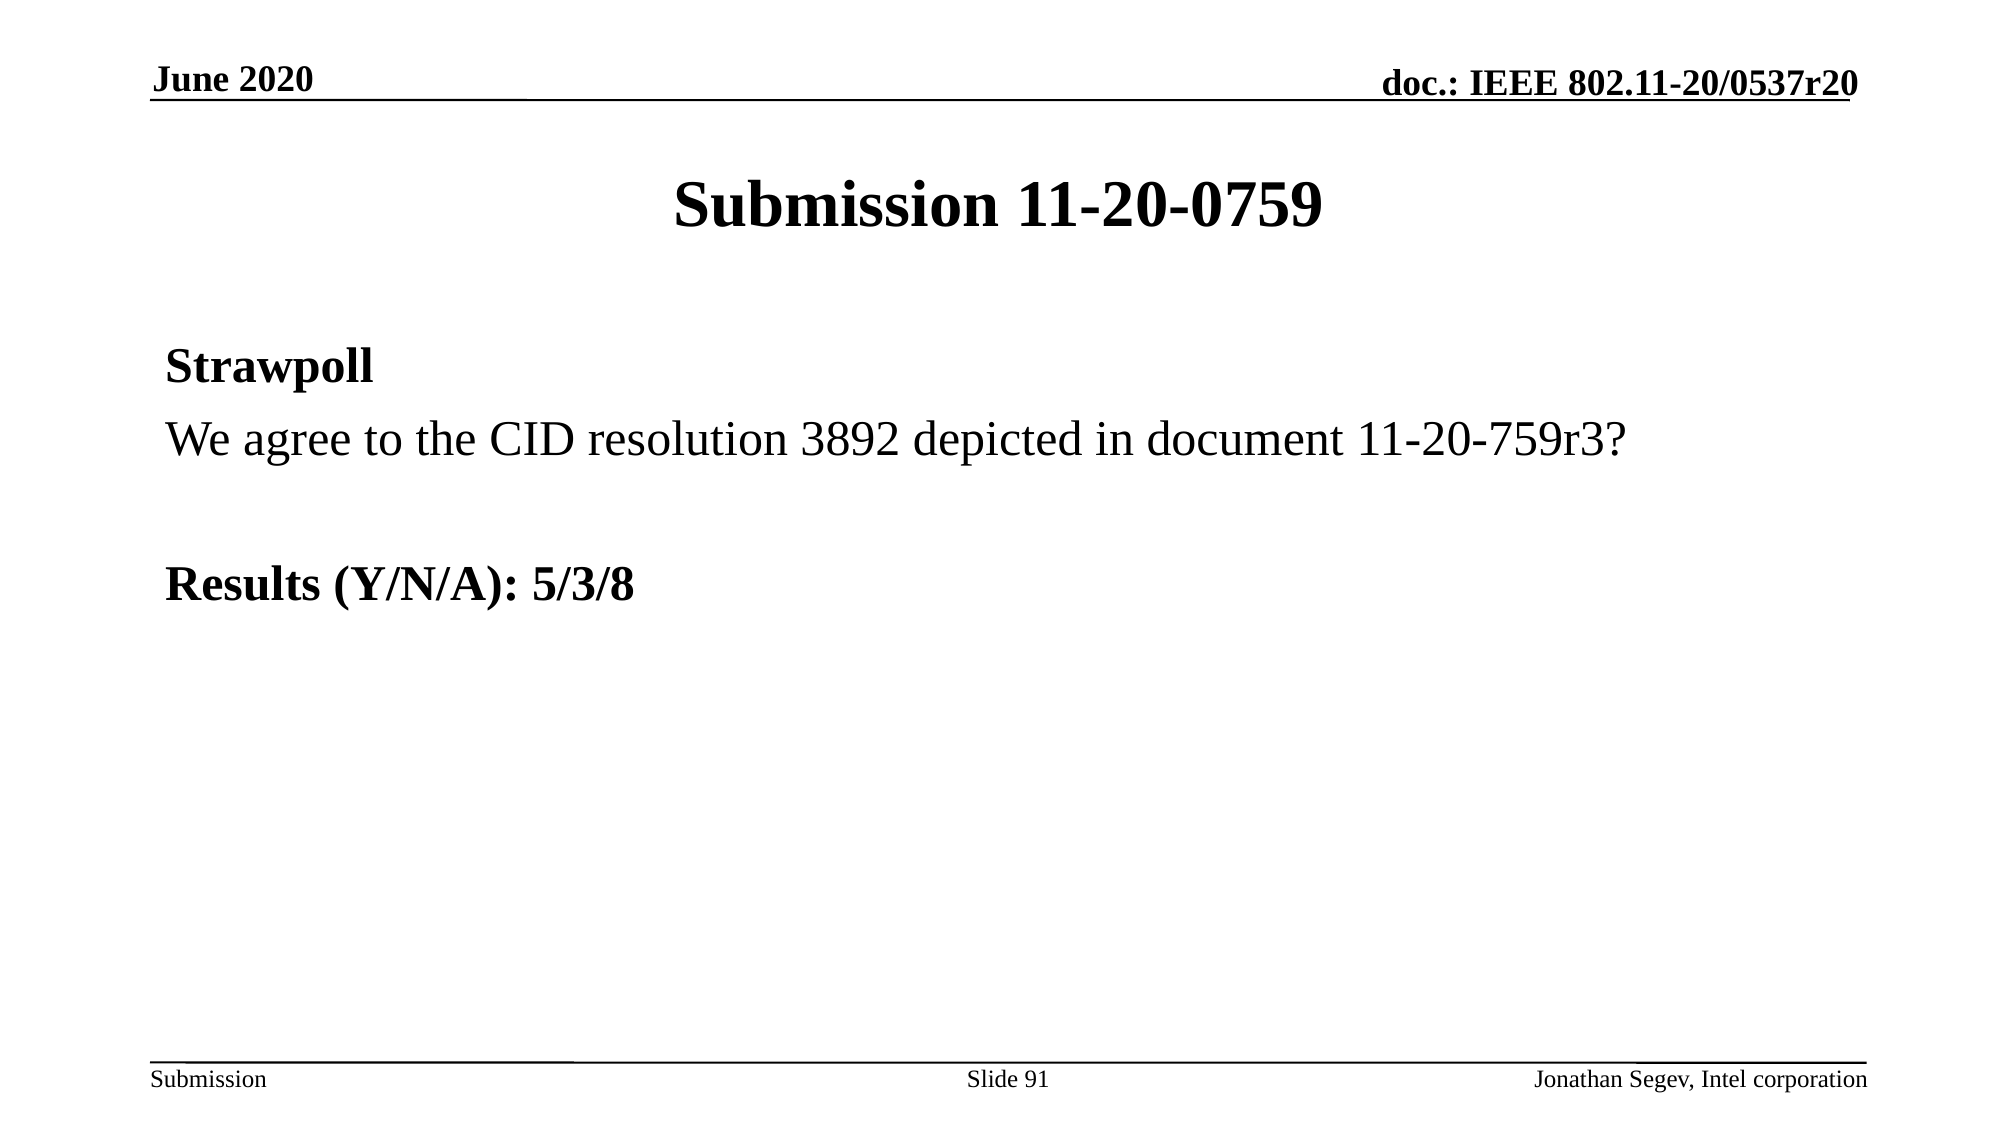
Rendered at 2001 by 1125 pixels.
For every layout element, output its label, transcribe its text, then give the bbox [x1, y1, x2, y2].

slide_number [152, 54, 563, 100]
footer Jonathan Segev, Intel corporation [1171, 1061, 1869, 1093]
slide_number Slide 91 [950, 1061, 1067, 1123]
list Strawpoll We agree to the CID resolution 3892 depicted in document 11-20-759r3? Results (Y/N/A): 5/3/8 [149, 324, 1850, 1000]
title Submission 11-20-0759 [149, 112, 1850, 288]
